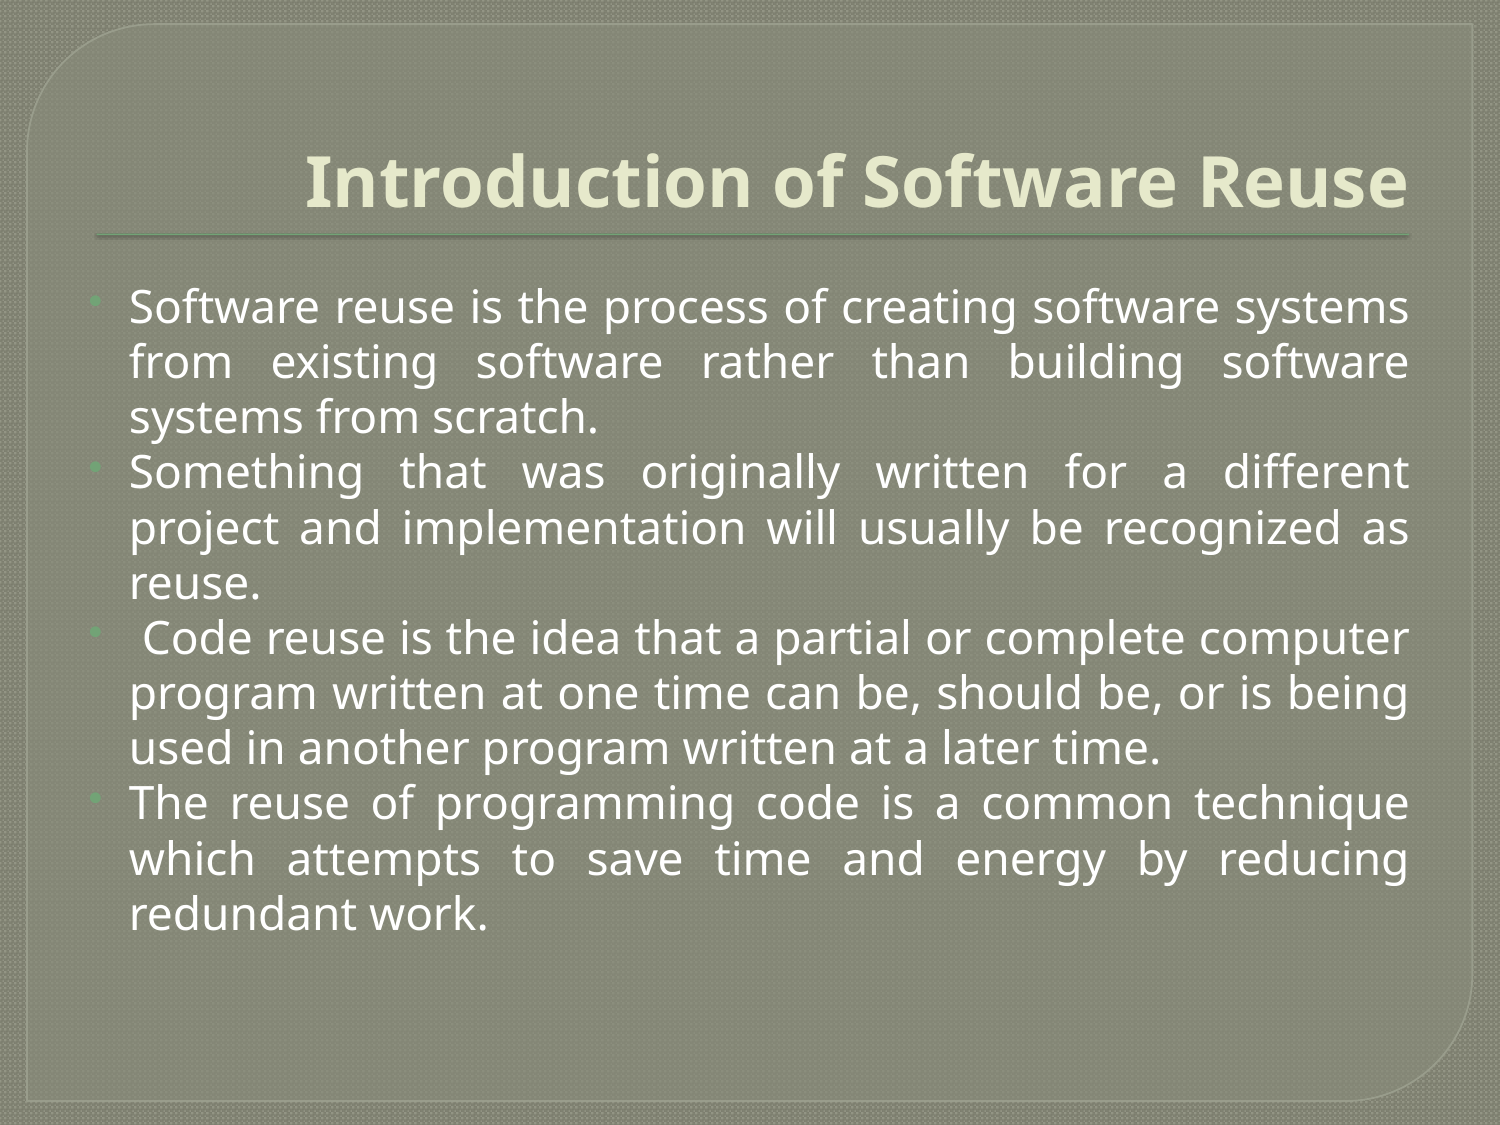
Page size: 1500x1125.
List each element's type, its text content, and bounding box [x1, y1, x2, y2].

title Introduction of Software Reuse [75, 41, 1425, 230]
list Software reuse is the process of creating software systems from existing software rather than building software systems from scratch. Something that was originally written for a different project and implementation will usually be recognized as reuse. Code reuse is the idea that a partial or complete computer program written at one time can be, should be, or is being used in another program written at a later time. The reuse of programming code is a common technique which attempts to save time and energy by reducing redundant work. [74, 269, 1426, 1013]
